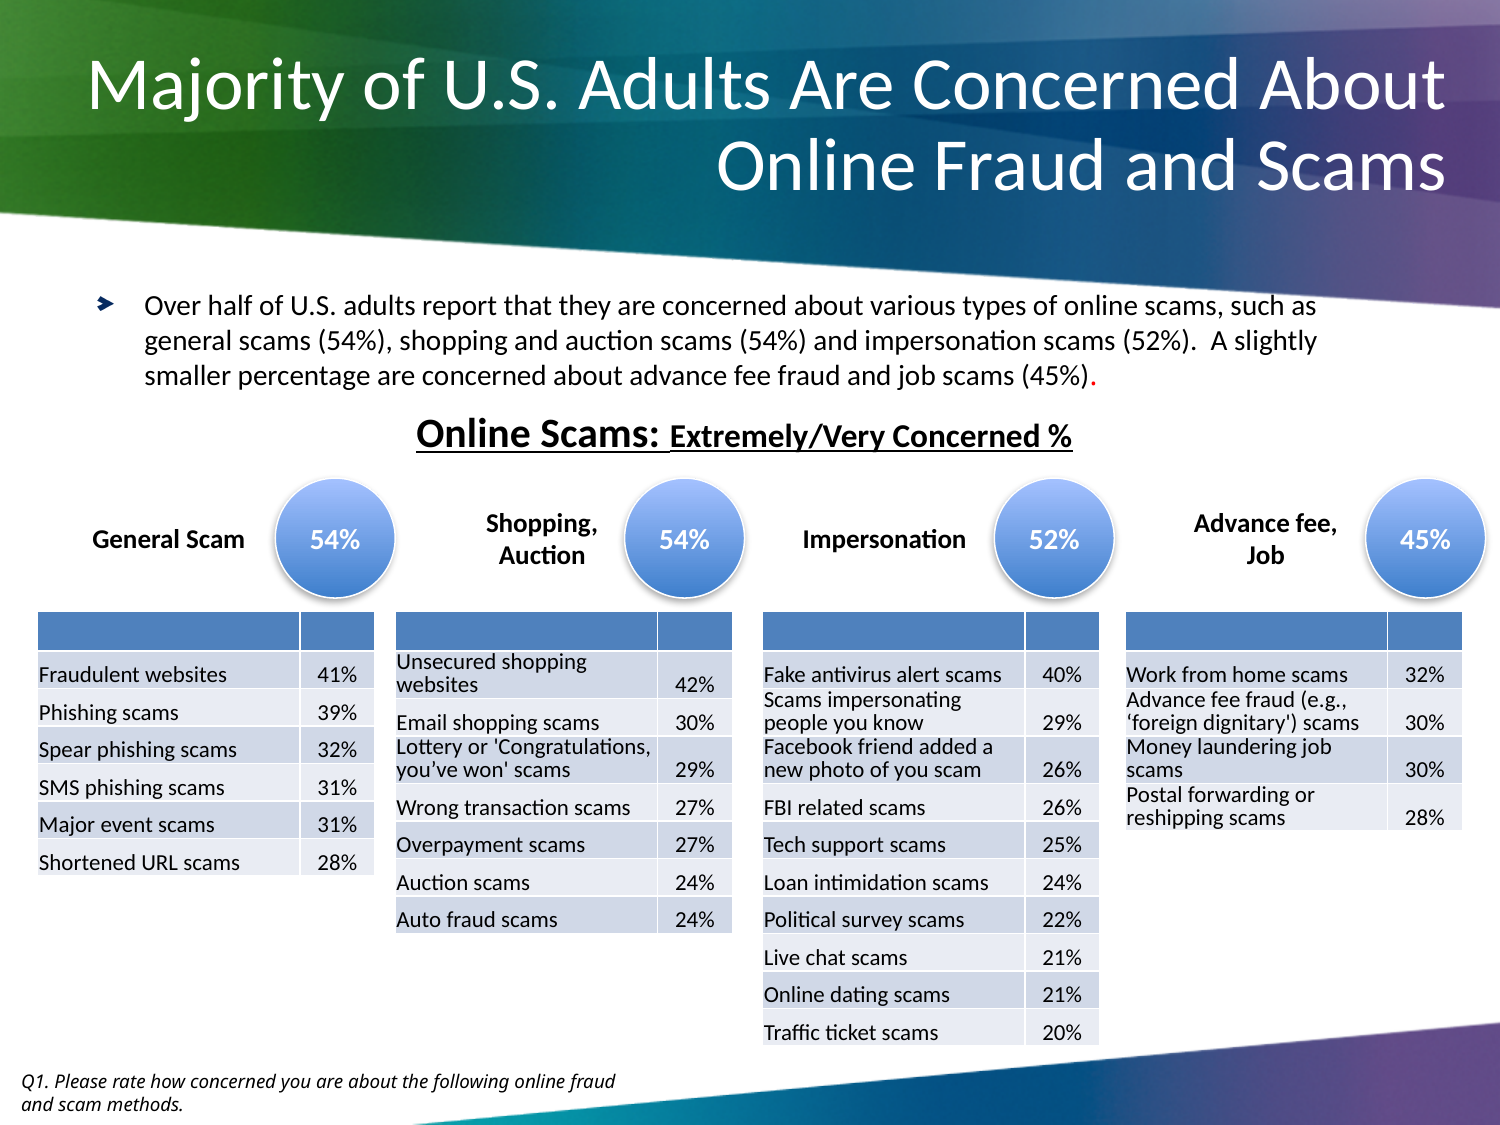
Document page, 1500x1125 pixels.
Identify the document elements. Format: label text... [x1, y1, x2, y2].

table_cell Live chat scams [763, 934, 1024, 970]
table_cell 26% [1026, 737, 1099, 783]
table_cell Major event scams [38, 802, 299, 838]
table_header [1026, 612, 1099, 650]
table_cell 28% [301, 839, 374, 875]
table_cell Traffic ticket scams [763, 1009, 1024, 1045]
table_cell Political survey scams [763, 897, 1024, 933]
table_header [763, 612, 1024, 650]
table_header [396, 612, 657, 650]
table_header [1126, 612, 1387, 650]
table_cell Email shopping scams [396, 699, 657, 735]
table_cell Phishing scams [38, 689, 299, 725]
table_cell 25% [1026, 822, 1099, 858]
table_cell 29% [658, 737, 732, 783]
table_cell Auto fraud scams [396, 897, 657, 933]
table_cell Overpayment scams [396, 822, 657, 858]
table_cell Unsecured shopping websites [396, 652, 657, 698]
table_cell Work from home scams [1126, 652, 1387, 688]
table_cell Money laundering job scams [1126, 737, 1387, 783]
table_cell Lottery or 'Congratulations, you’ve won' scams [396, 737, 657, 783]
text_box 54% [623, 477, 746, 599]
table_cell 42% [658, 652, 732, 698]
table_cell 29% [1026, 689, 1099, 735]
text_box 45% [1364, 477, 1487, 599]
table_cell 30% [1388, 689, 1462, 735]
table_cell Auction scams [396, 859, 657, 895]
table_cell 24% [1026, 859, 1099, 895]
table_cell Spear phishing scams [38, 727, 299, 763]
table_cell 24% [658, 859, 732, 895]
table_cell 32% [1388, 652, 1462, 688]
table_cell 31% [301, 802, 374, 838]
table_cell 22% [1026, 897, 1099, 933]
table_cell 26% [1026, 784, 1099, 820]
table_cell 24% [658, 897, 732, 933]
title Majority of U.S. Adults Are Concerned About Online Fraud and Scams [0, 37, 1463, 226]
table_cell 30% [658, 699, 732, 735]
table_cell 39% [301, 689, 374, 725]
table_cell 21% [1026, 972, 1099, 1008]
text_box General Scam [77, 514, 261, 562]
table_cell Postal forwarding or reshipping scams [1126, 784, 1387, 830]
table_header [301, 612, 374, 650]
table_cell Tech support scams [763, 822, 1024, 858]
table_cell Advance fee fraud (e.g., ‘foreign dignitary') scams [1126, 689, 1387, 735]
table_cell 27% [658, 822, 732, 858]
table_header [658, 612, 732, 650]
table_cell FBI related scams [763, 784, 1024, 820]
text_box 54% [274, 477, 397, 599]
table_cell Shortened URL scams [38, 839, 299, 875]
picture [0, 0, 1500, 1125]
table_cell 41% [301, 652, 374, 688]
table_cell Loan intimidation scams [763, 859, 1024, 895]
text_box Over half of U.S. adults report that they are concerned about various types of online scams, such as general scams (54%), shopping and auction scams (54%) and impersonation scams (52%). A slightly smaller percentage are concerned about advance fee fraud and job scams (45%). [82, 278, 1358, 404]
table_cell 31% [301, 764, 374, 800]
table_cell 21% [1026, 934, 1099, 970]
table_cell 40% [1026, 652, 1099, 688]
text_box Shopping, Auction [471, 497, 614, 578]
table_cell 32% [301, 727, 374, 763]
text_box 52% [993, 477, 1116, 599]
table_cell Fraudulent websites [38, 652, 299, 688]
table_cell Fake antivirus alert scams [763, 652, 1024, 688]
table_cell Scams impersonating people you know [763, 689, 1024, 735]
table_cell Online dating scams [763, 972, 1024, 1008]
text_box Advance fee, Job [1178, 497, 1353, 578]
table_header [1388, 612, 1462, 650]
table_cell 20% [1026, 1009, 1099, 1045]
table_cell 30% [1388, 737, 1462, 783]
table_cell Wrong transaction scams [396, 784, 657, 820]
text_box Q1. Please rate how concerned you are about the following online fraud and scam methods. [6, 1062, 664, 1123]
text_box Impersonation [787, 514, 982, 562]
table_cell Facebook friend added a new photo of you scam [763, 737, 1024, 783]
text_box Online Scams: Extremely/Very Concerned % [401, 398, 1088, 464]
table_cell 28% [1388, 784, 1462, 830]
table_cell 27% [658, 784, 732, 820]
table_cell SMS phishing scams [38, 764, 299, 800]
table_header [38, 612, 299, 650]
